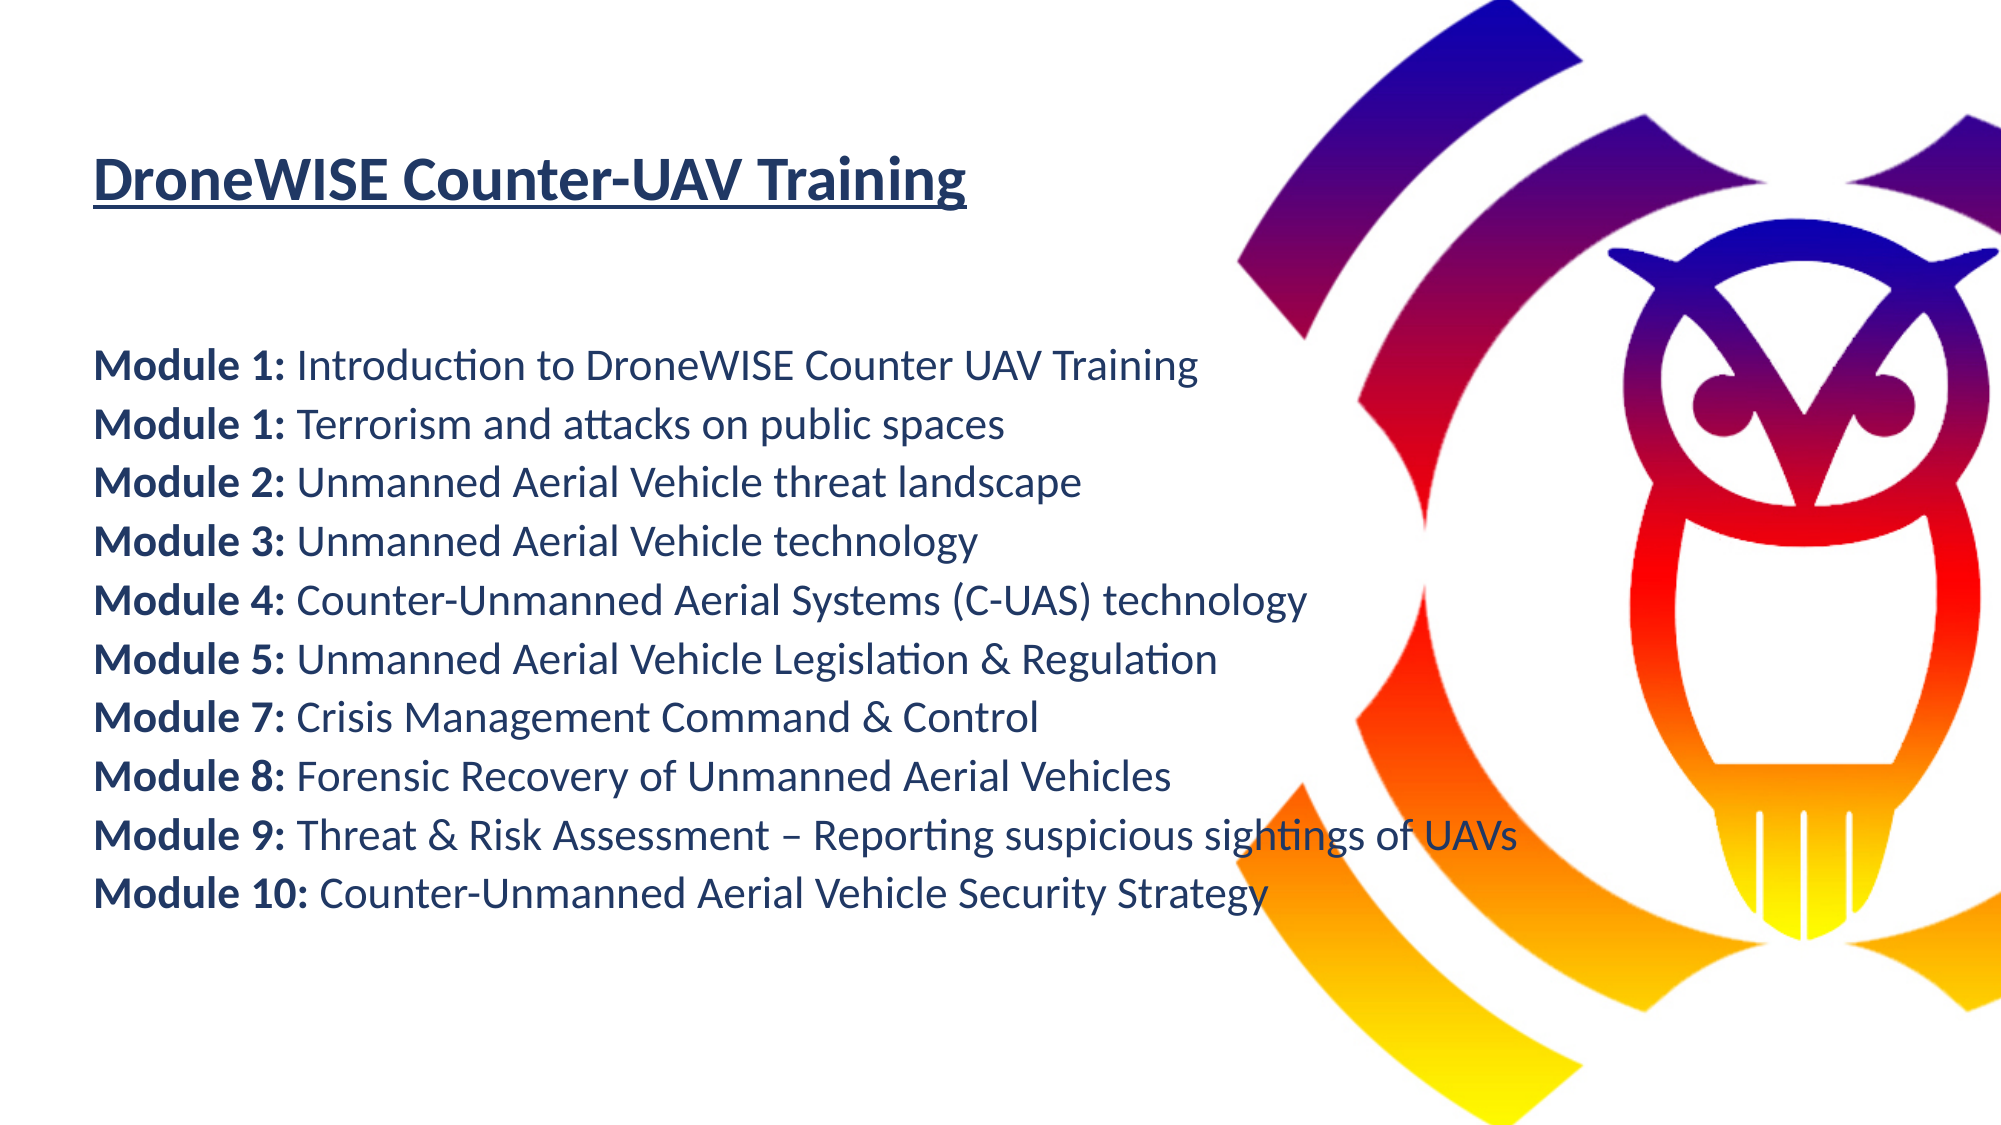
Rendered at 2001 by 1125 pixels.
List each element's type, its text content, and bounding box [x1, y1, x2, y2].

picture [1023, 0, 2001, 1125]
text_box DroneWISE Counter-UAV Training Module 1: Introduction to DroneWISE Counter UAV Training Module 1: Terrorism and attacks on public spaces Module 2: Unmanned Aerial Vehicle threat landscape Module 3: Unmanned Aerial Vehicle technology Module 4: Counter-Unmanned Aerial Systems (C-UAS) technology Module 5: Unmanned Aerial Vehicle Legislation & Regulation Module 7: Crisis Management Command & Control Module 8: Forensic Recovery of Unmanned Aerial Vehicles Module 9: Threat & Risk Assessment – Reporting suspicious sightings of UAVs Module 10: Counter-Unmanned Aerial Vehicle Security Strategy [78, 138, 1023, 935]
